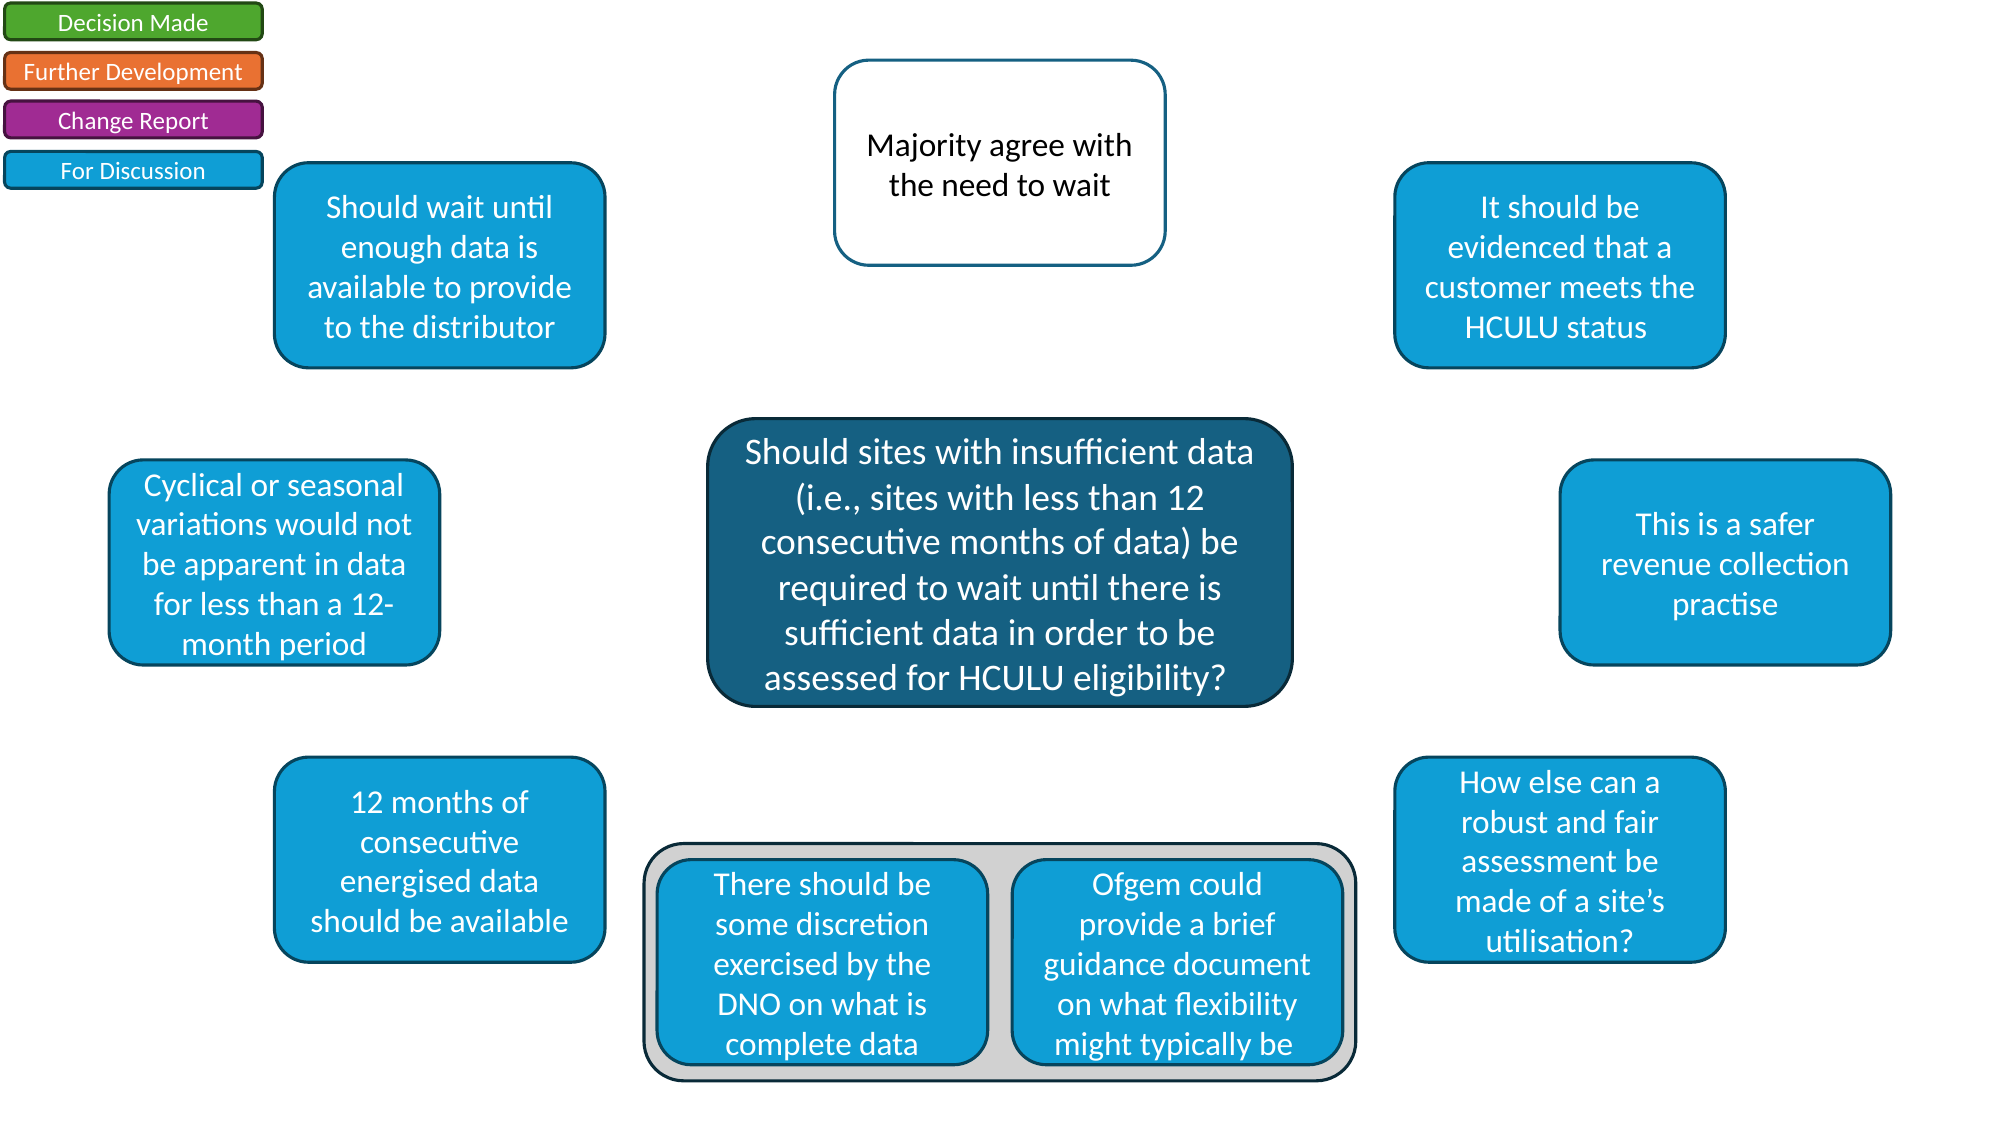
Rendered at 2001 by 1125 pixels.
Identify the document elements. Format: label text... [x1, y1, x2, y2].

text_box For Discussion [2, 149, 264, 190]
text_box Further Development [2, 50, 264, 91]
text_box 12 months of consecutive energised data should be available [272, 755, 607, 964]
text_box Should sites with insufficient data (i.e., sites with less than 12 consecutive months of data) be required to wait until there is sufficient data in order to be assessed for HCULU eligibility? [706, 417, 1294, 708]
text_box This is a safer revenue collection practise [1558, 458, 1893, 667]
text_box There should be some discretion exercised by the DNO on what is complete data [655, 858, 990, 1067]
text_box Cyclical or seasonal variations would not be apparent in data for less than a 12-month period [107, 458, 442, 667]
text_box It should be evidenced that a customer meets the HCULU status [1393, 161, 1727, 370]
text_box Ofgem could provide a brief guidance document on what flexibility might typically be [1010, 858, 1345, 1067]
text_box Majority agree with the need to wait [833, 58, 1167, 267]
text_box How else can a robust and fair assessment be made of a site’s utilisation? [1393, 755, 1727, 964]
text_box Decision Made [2, 1, 264, 42]
text_box Should wait until enough data is available to provide to the distributor [272, 161, 607, 370]
text_box Change Report [2, 99, 264, 140]
text_box [642, 841, 1358, 1083]
